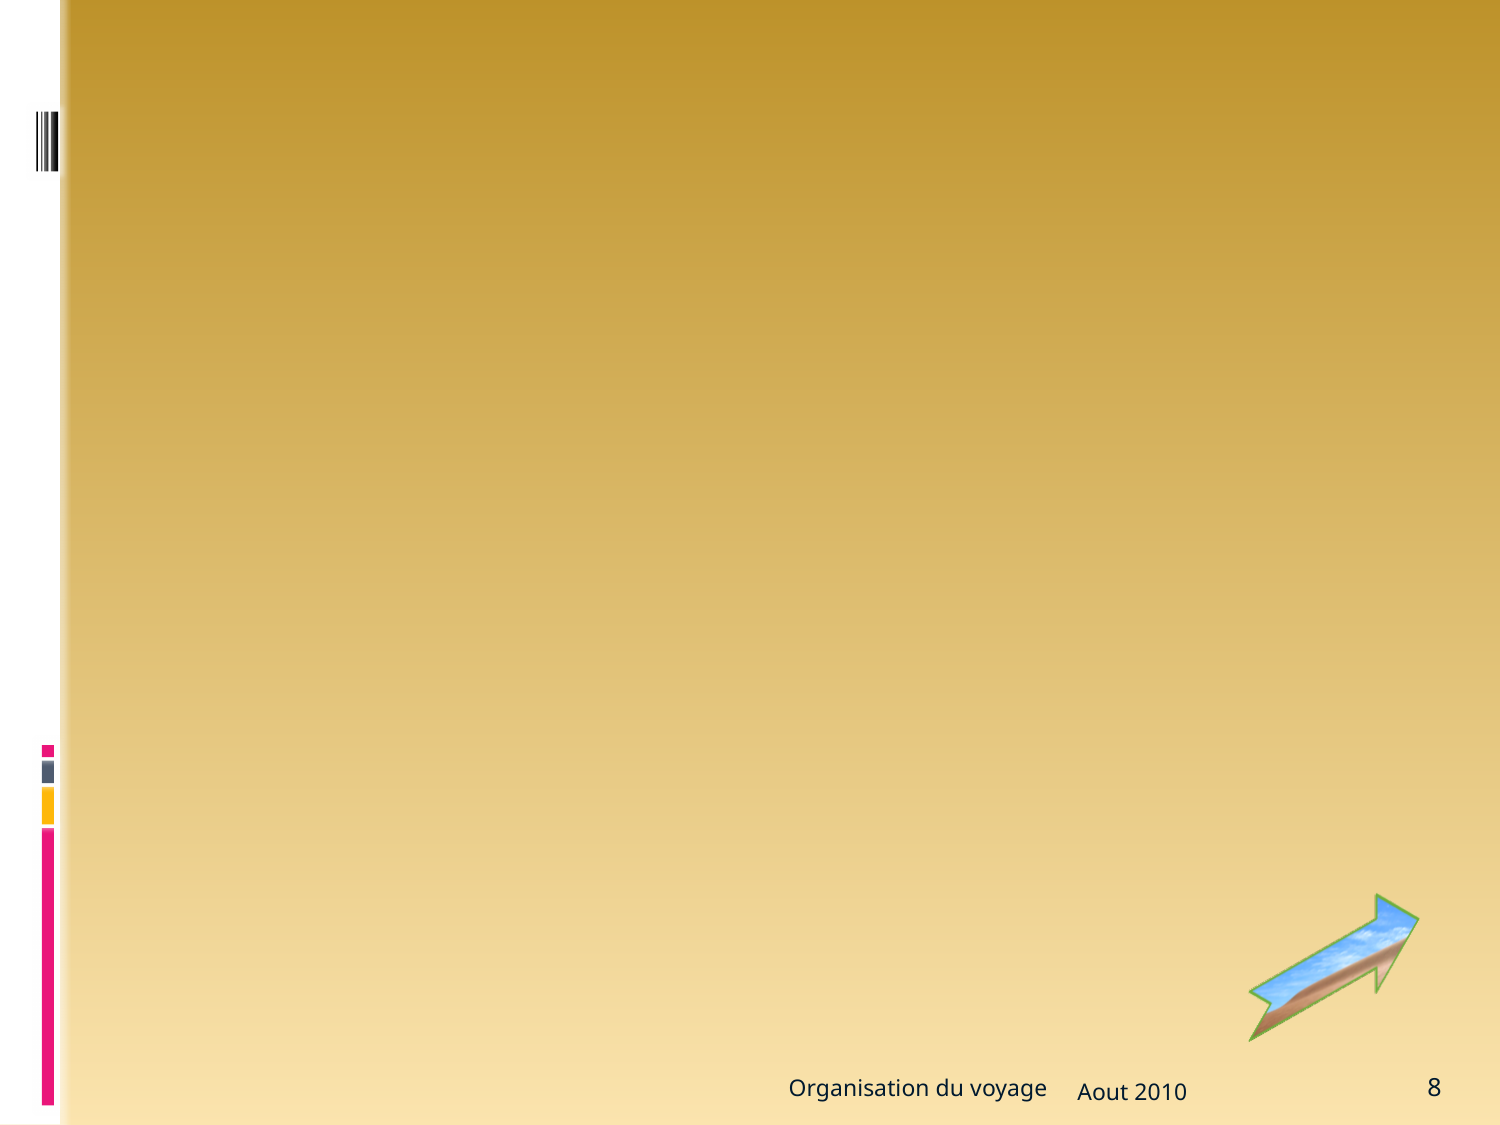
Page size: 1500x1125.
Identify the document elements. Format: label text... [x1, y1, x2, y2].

picture [1246, 866, 1421, 1052]
slide_number 8 [1412, 1052, 1488, 1113]
slide_number Aout 2010 [1063, 1052, 1412, 1113]
footer Organisation du voyage [150, 1052, 1063, 1113]
